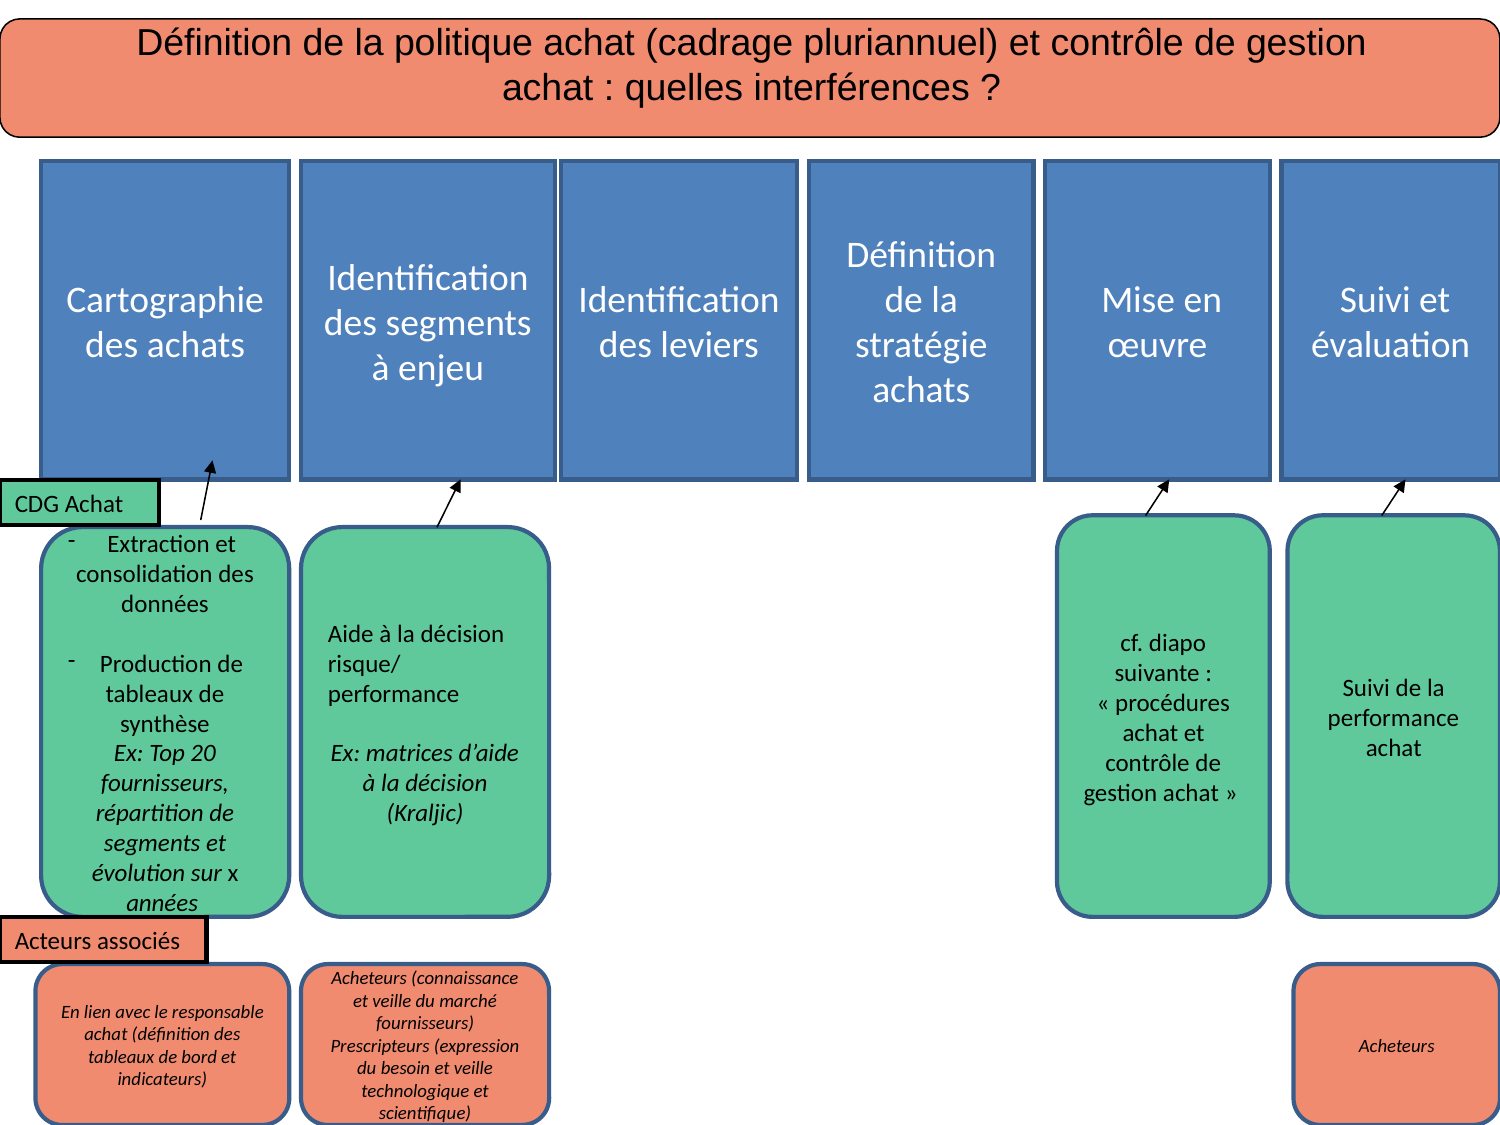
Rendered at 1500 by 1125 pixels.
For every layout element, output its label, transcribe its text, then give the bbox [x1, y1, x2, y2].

text_box Identification des leviers [560, 160, 798, 480]
text_box [1381, 479, 1406, 516]
text_box Cartographie des achats [41, 160, 290, 480]
text_box Définition de la politique achat (cadrage pluriannuel) et contrôle de gestion achat : quelles interférences ? [76, 0, 1427, 126]
text_box [0, 18, 1500, 138]
text_box En lien avec le responsable achat (définition des tableaux de bord et indicateurs) [35, 964, 290, 1125]
text_box Mise en œuvre [1045, 160, 1270, 480]
text_box cf. diapo suivante : « procédures achat et contrôle de gestion achat » [1056, 515, 1270, 917]
text_box [200, 460, 217, 521]
text_box Identification des segments à enjeu [301, 160, 555, 480]
text_box Suivi et évaluation [1281, 160, 1500, 480]
text_box Suivi de la performance achat [1287, 515, 1500, 917]
text_box CDG Achat [0, 479, 160, 525]
text_box Extraction et consolidation des données Production de tableaux de synthèse Ex: Top 20 fournisseurs, répartition de segments et évolution sur x années [41, 527, 290, 917]
text_box Acheteurs (connaissance et veille du marché fournisseurs) Prescripteurs (expression du besoin et veille technologique et scientifique) [301, 964, 550, 1125]
text_box Aide à la décision risque/ performance Ex: matrices d’aide à la décision (Kraljic) [301, 527, 550, 917]
text_box [1145, 479, 1170, 516]
text_box Acheteurs [1293, 964, 1500, 1125]
text_box Acteurs associés [0, 916, 207, 963]
text_box [436, 479, 461, 528]
text_box Définition de la stratégie achats [809, 160, 1034, 480]
